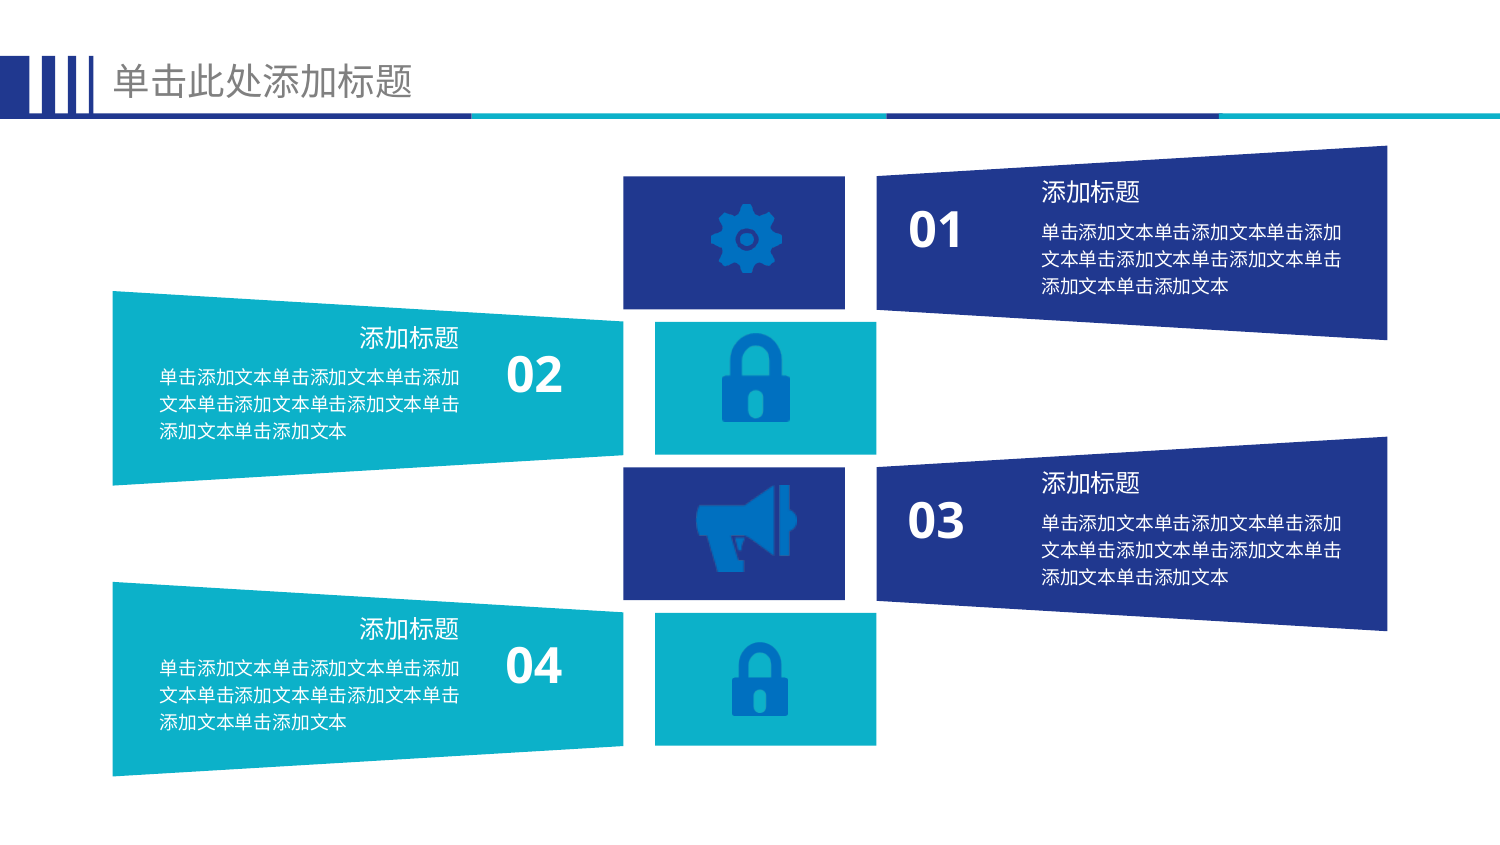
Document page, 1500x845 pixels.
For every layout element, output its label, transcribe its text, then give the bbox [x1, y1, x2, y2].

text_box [143, 318, 483, 452]
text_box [623, 467, 846, 601]
text_box [110, 579, 626, 779]
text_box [1026, 172, 1365, 306]
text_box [654, 321, 877, 455]
text_box [110, 288, 626, 488]
text_box [874, 434, 1390, 634]
text_box 04 [494, 627, 574, 700]
text_box 02 [494, 337, 575, 409]
text_box [874, 143, 1390, 343]
text_box 01 [896, 191, 977, 263]
text_box 03 [896, 482, 977, 554]
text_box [143, 608, 483, 743]
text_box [654, 612, 877, 746]
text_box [1026, 463, 1365, 597]
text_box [623, 176, 846, 310]
